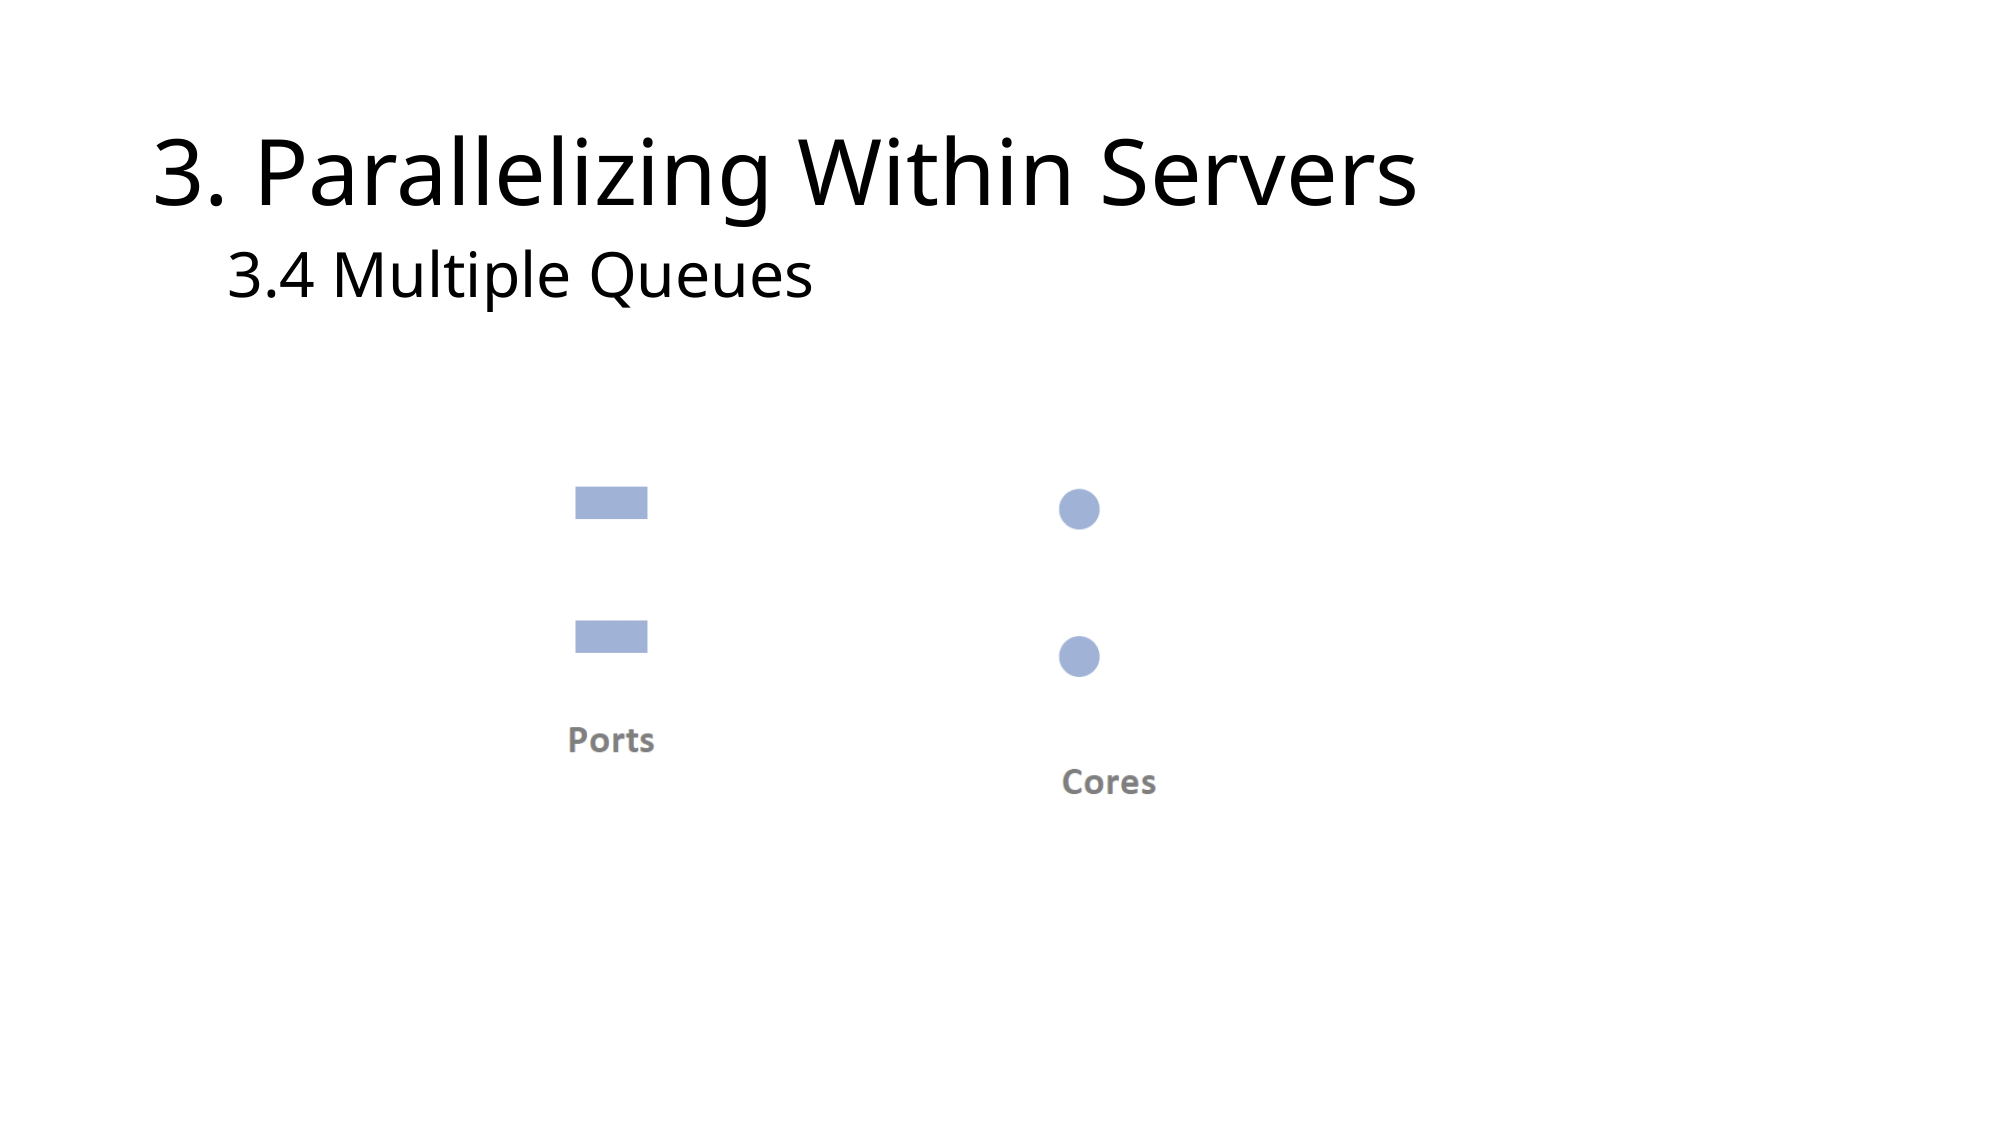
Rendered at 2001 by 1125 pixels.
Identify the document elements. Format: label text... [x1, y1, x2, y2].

text_box 3.4 Multiple Queues [212, 225, 1496, 330]
title 3. Parallelizing Within Servers [137, 59, 1863, 278]
picture [490, 403, 1218, 884]
